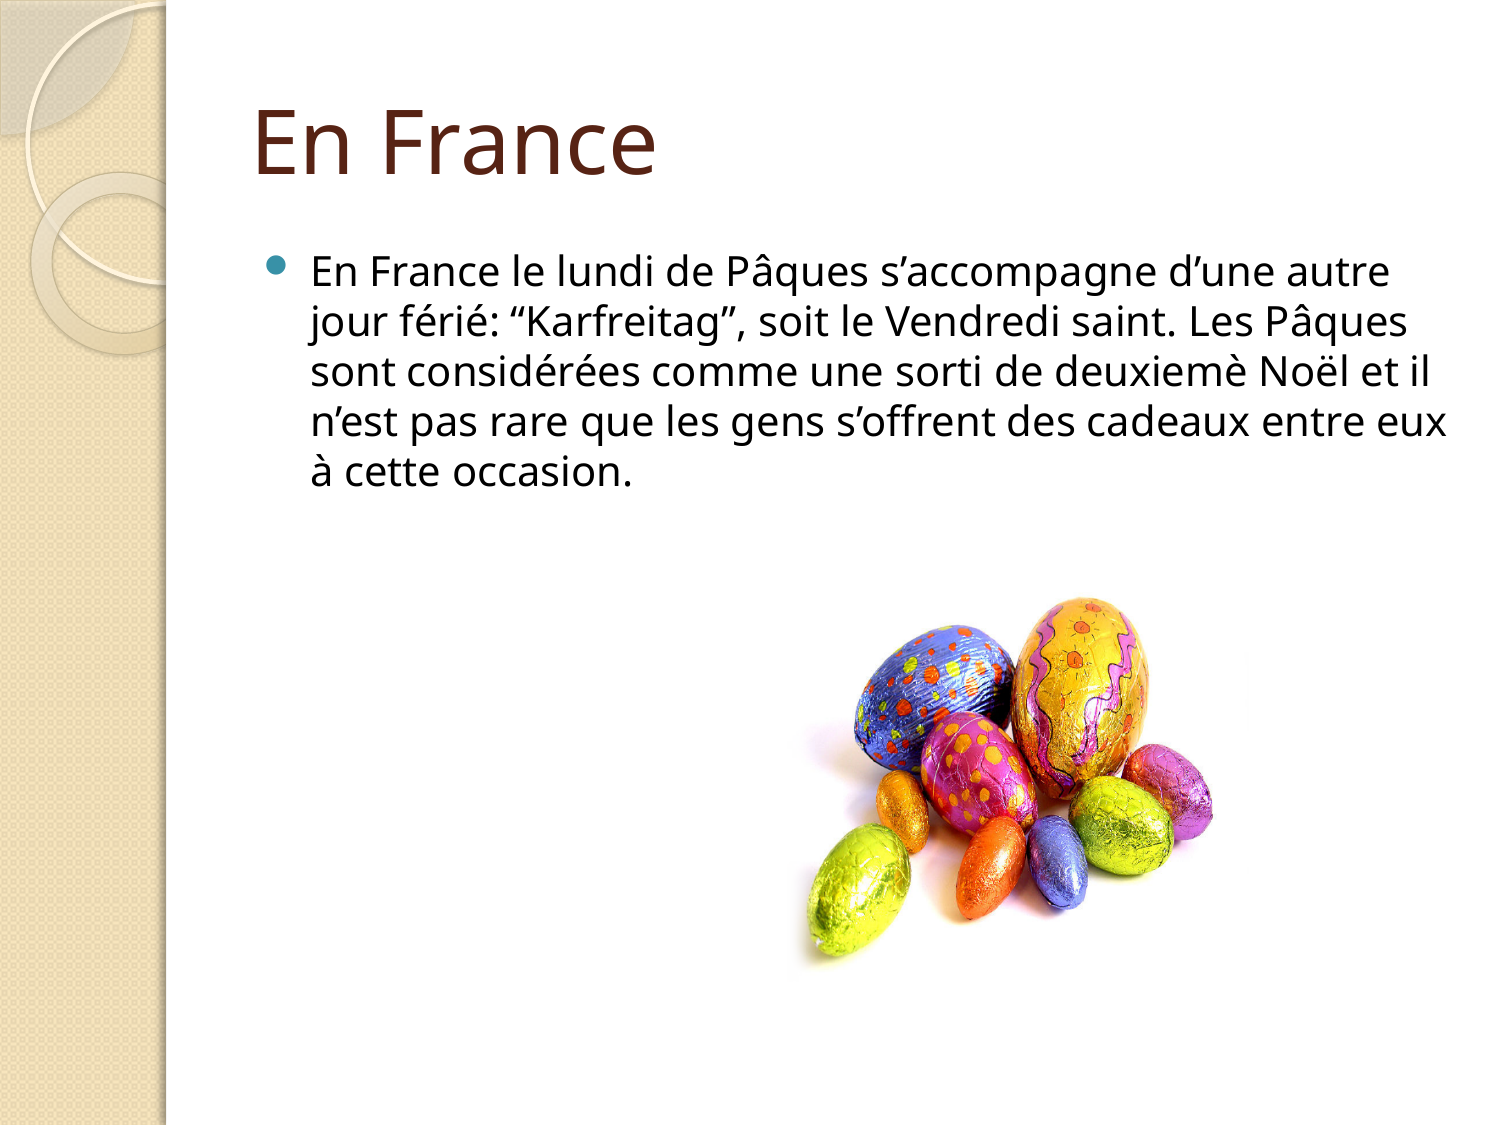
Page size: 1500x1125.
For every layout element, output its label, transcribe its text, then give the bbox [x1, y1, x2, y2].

title En France [235, 45, 1466, 233]
list En France le lundi de Pâques s’accompagne d’une autre jour férié: “Karfreitag”, soit le Vendredi saint. Les Pâques sont considérées comme une sorti de deuxiemè Noël et il n’est pas rare que les gens s’offrent des cadeaux entre eux à cette occasion. [235, 237, 1466, 1025]
picture [787, 562, 1249, 1011]
